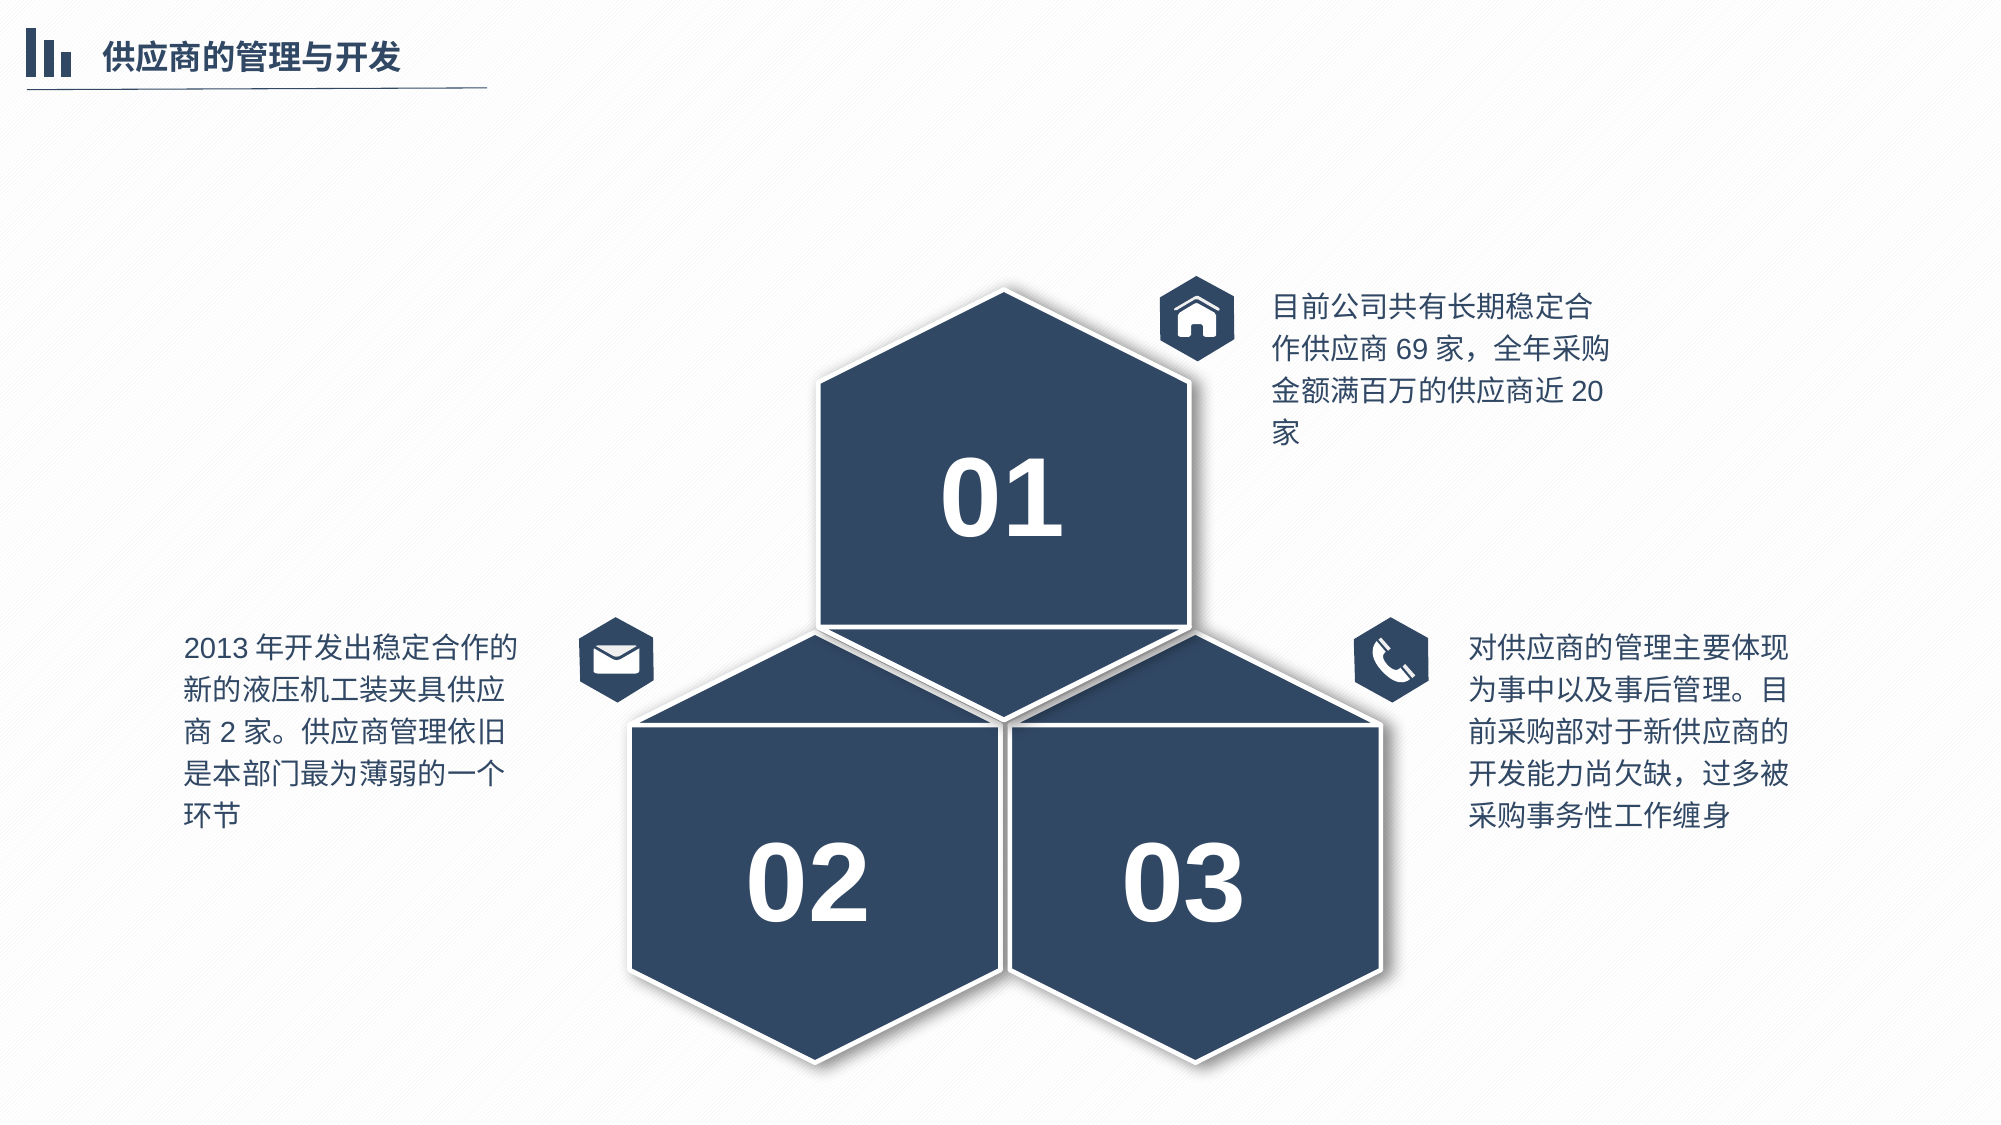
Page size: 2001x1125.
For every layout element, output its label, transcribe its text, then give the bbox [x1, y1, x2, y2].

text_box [818, 289, 1190, 720]
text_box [1353, 617, 1429, 703]
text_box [26, 29, 488, 90]
text_box 对供应商的管理主要体现为事中以及事后管理。目前采购部对于新供应商的开发能力尚欠缺，过多被采购事务性工作缠身 [1453, 614, 1834, 840]
text_box 目前公司共有长期稳定合作供应商69家，全年采购金额满百万的供应商近20家 [1256, 274, 1638, 457]
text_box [629, 632, 1001, 1063]
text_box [1159, 275, 1235, 362]
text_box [578, 617, 654, 703]
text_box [1009, 632, 1381, 1063]
text_box 2013年开发出稳定合作的新的液压机工装夹具供应商2家。供应商管理依旧是本部门最为薄弱的一个环节 [168, 614, 550, 840]
